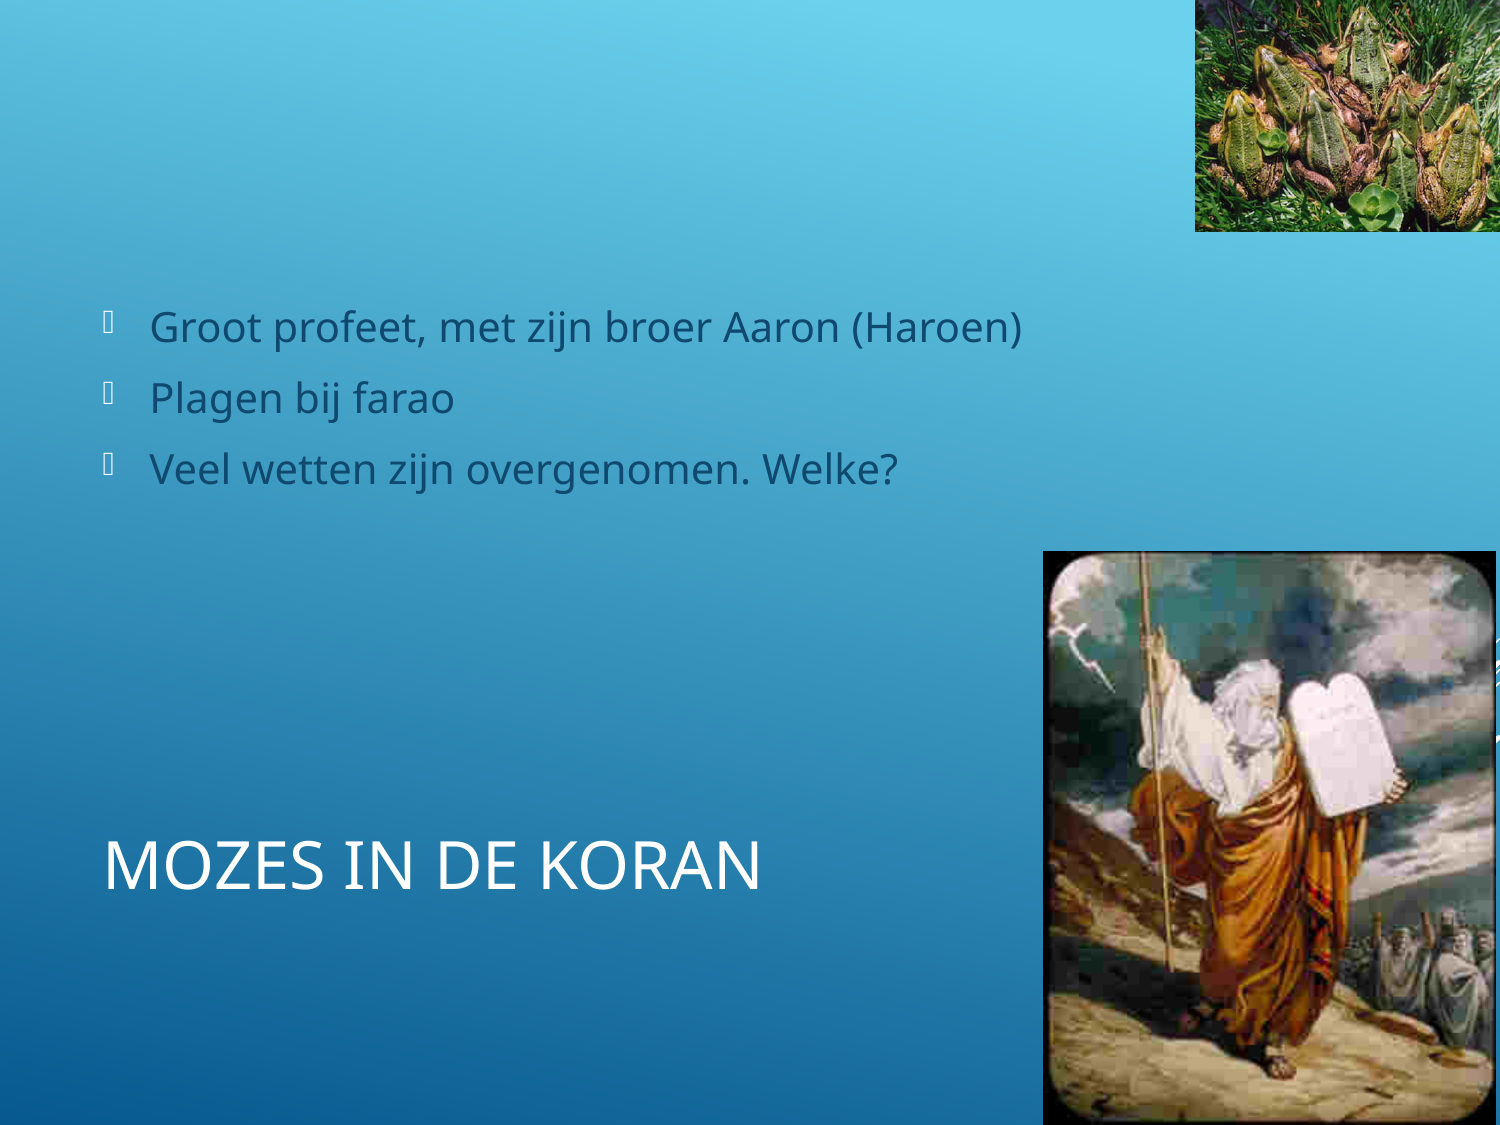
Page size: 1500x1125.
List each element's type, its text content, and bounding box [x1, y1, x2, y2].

list Groot profeet, met zijn broer Aaron (Haroen) Plagen bij farao Veel wetten zijn overgenomen. Welke? [87, 87, 1163, 706]
picture [1043, 551, 1496, 1125]
title Mozes in de Koran [87, 737, 1043, 988]
picture [1194, 0, 1500, 232]
